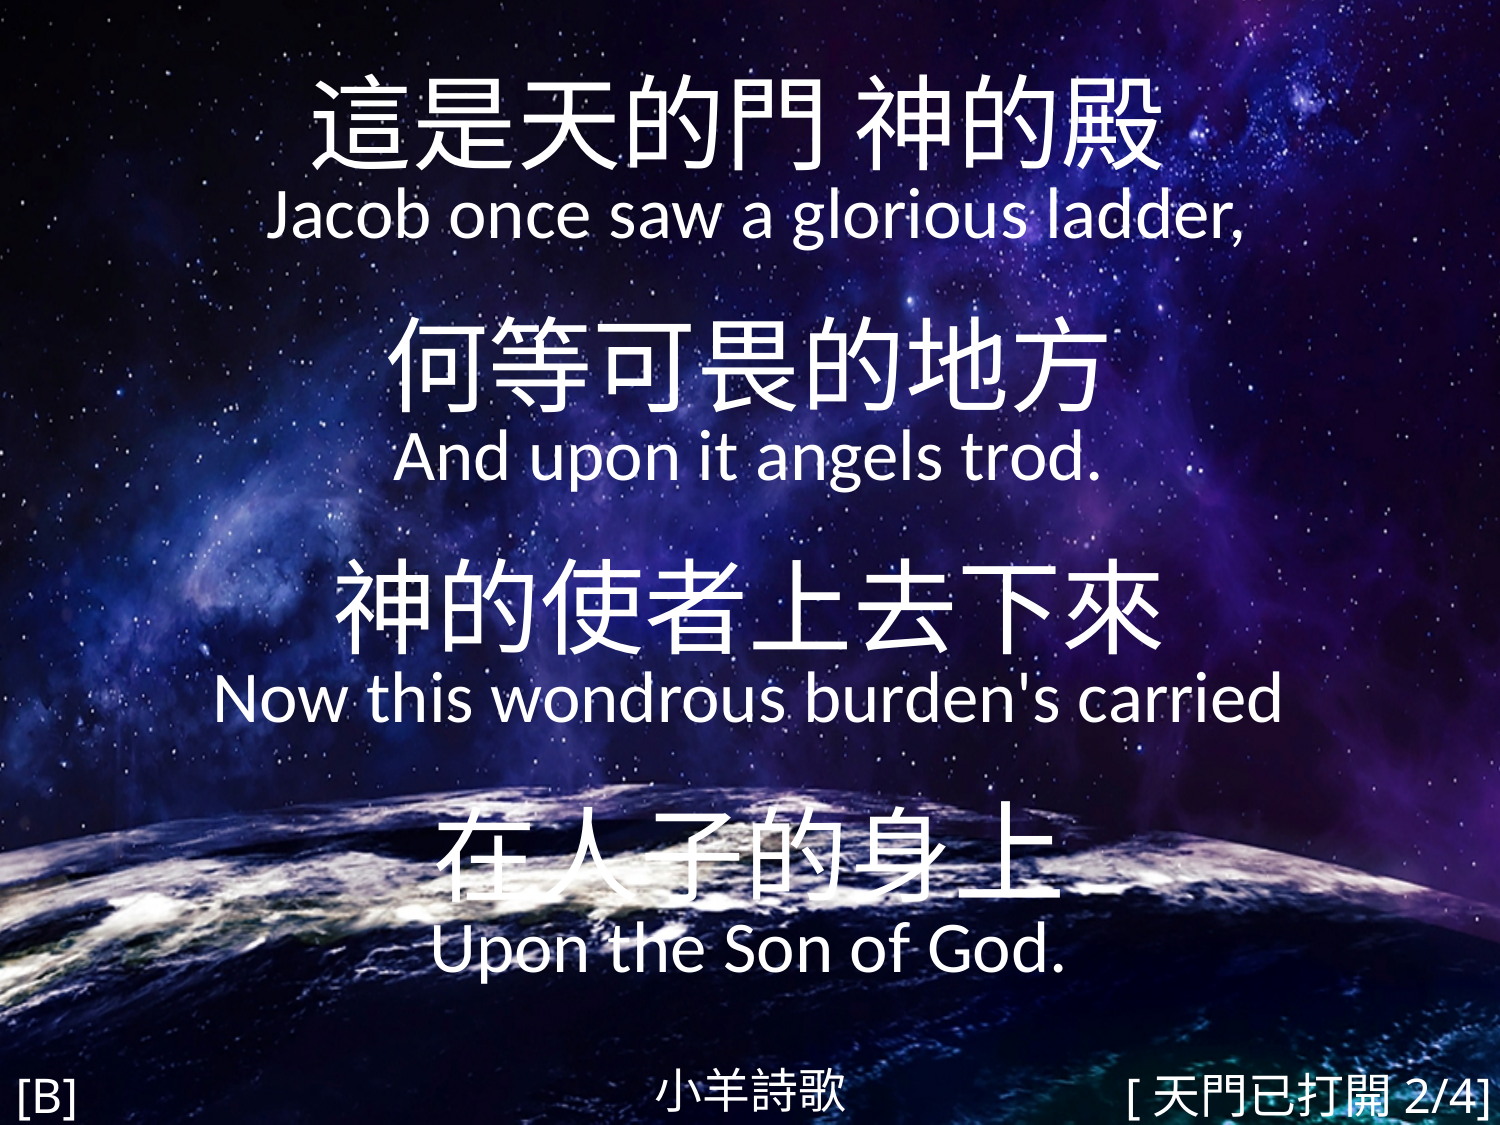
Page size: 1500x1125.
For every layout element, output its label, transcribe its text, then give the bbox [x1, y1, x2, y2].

title [0, 706, 1494, 710]
text_box [天門已打開2/4] [868, 1058, 1500, 1125]
text_box [B] [0, 1058, 271, 1125]
picture [0, 706, 1500, 1053]
subtitle 小羊詩歌 [0, 1053, 1500, 1125]
text_box 這是天的門 神的殿 Jacob once saw a glorious ladder, 何等可畏的地方 And upon it angels trod. 神的使者上去下來 Now this wondrous burden's carried 在人子的身上 Upon the Son of God. [0, 0, 1500, 706]
